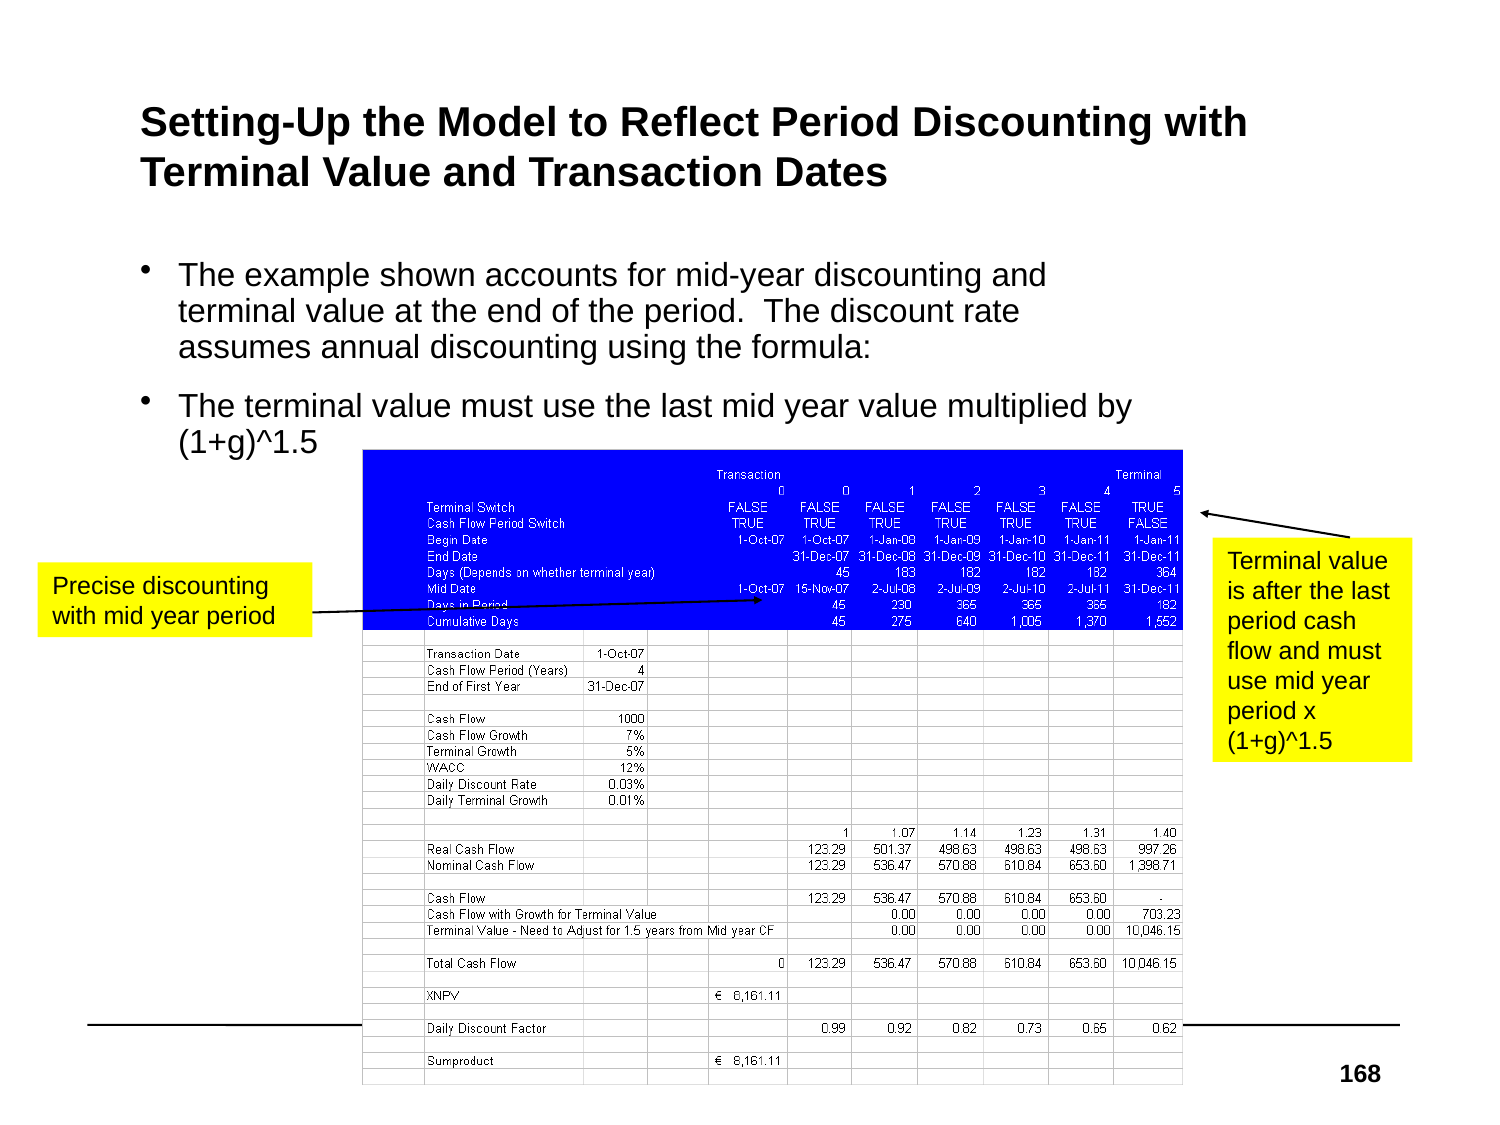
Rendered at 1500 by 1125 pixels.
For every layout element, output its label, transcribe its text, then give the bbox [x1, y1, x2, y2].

text_box [1200, 509, 1351, 538]
list The example shown accounts for mid-year discounting and terminal value at the end of the period. The discount rate assumes annual discounting using the formula: The terminal value must use the last mid year value multiplied by (1+g)^1.5 [125, 249, 1150, 488]
text_box Precise discounting with mid year period [37, 562, 313, 638]
title Setting-Up the Model to Reflect Period Discounting with Terminal Value and Transaction Dates [125, 87, 1375, 225]
picture [362, 449, 1184, 1086]
text_box Terminal value is after the last period cash flow and must use mid year period x (1+g)^1.5 [1212, 537, 1413, 762]
